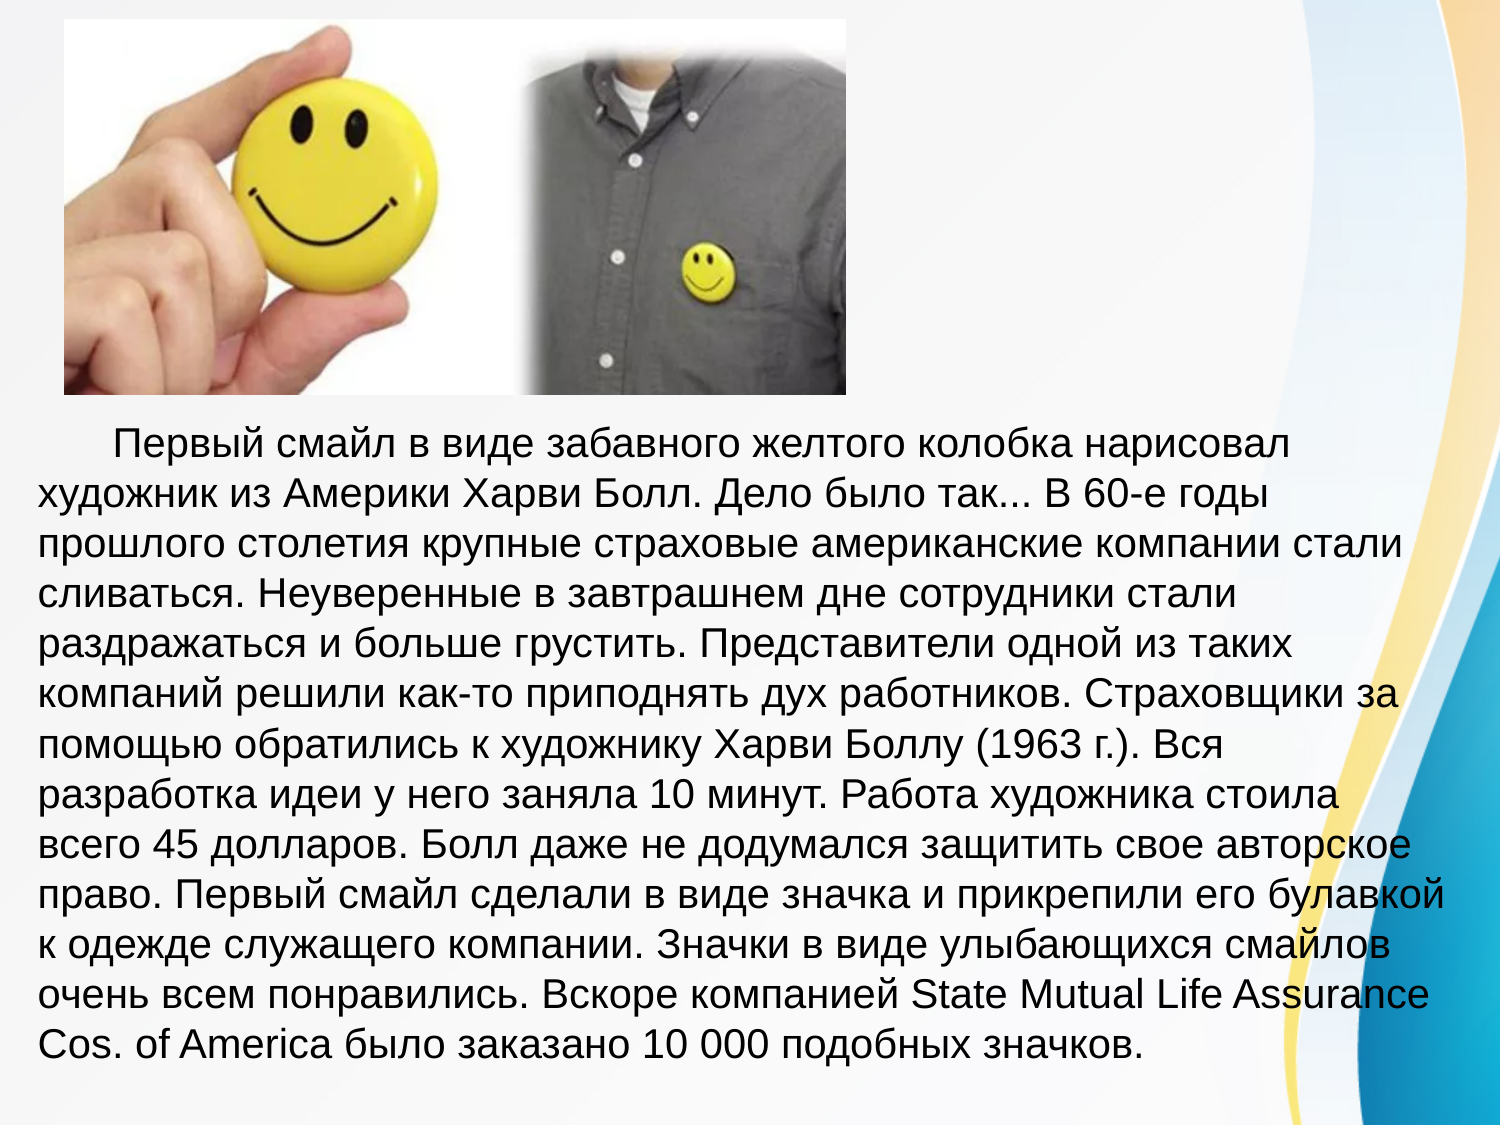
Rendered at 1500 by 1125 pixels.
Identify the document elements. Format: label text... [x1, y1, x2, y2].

list Первый смайл в виде забавного желтого колобка нарисовал художник из Америки Харви Болл. Дело было так... В 60-е годы прошлого столетия крупные страховые американские компании стали сливаться. Неуверенные в завтрашнем дне сотрудники стали раздражаться и больше грустить. Представители одной из таких компаний решили как-то приподнять дух работников. Страховщики за помощью обратились к художнику Харви Боллу (1963 г.). Вся разработка идеи у него заняла 10 минут. Работа художника стоила всего 45 долларов. Болл даже не додумался защитить свое авторское право. Первый смайл сделали в виде значка и прикрепили его булавкой к одежде служащего компании. Значки в виде улыбающихся смайлов очень всем понравились. Вскоре компанией State Mutual Life Assurance Cos. of America было заказано 10 000 подобных значков. [11, 408, 1463, 977]
picture [0, 0, 1500, 1125]
